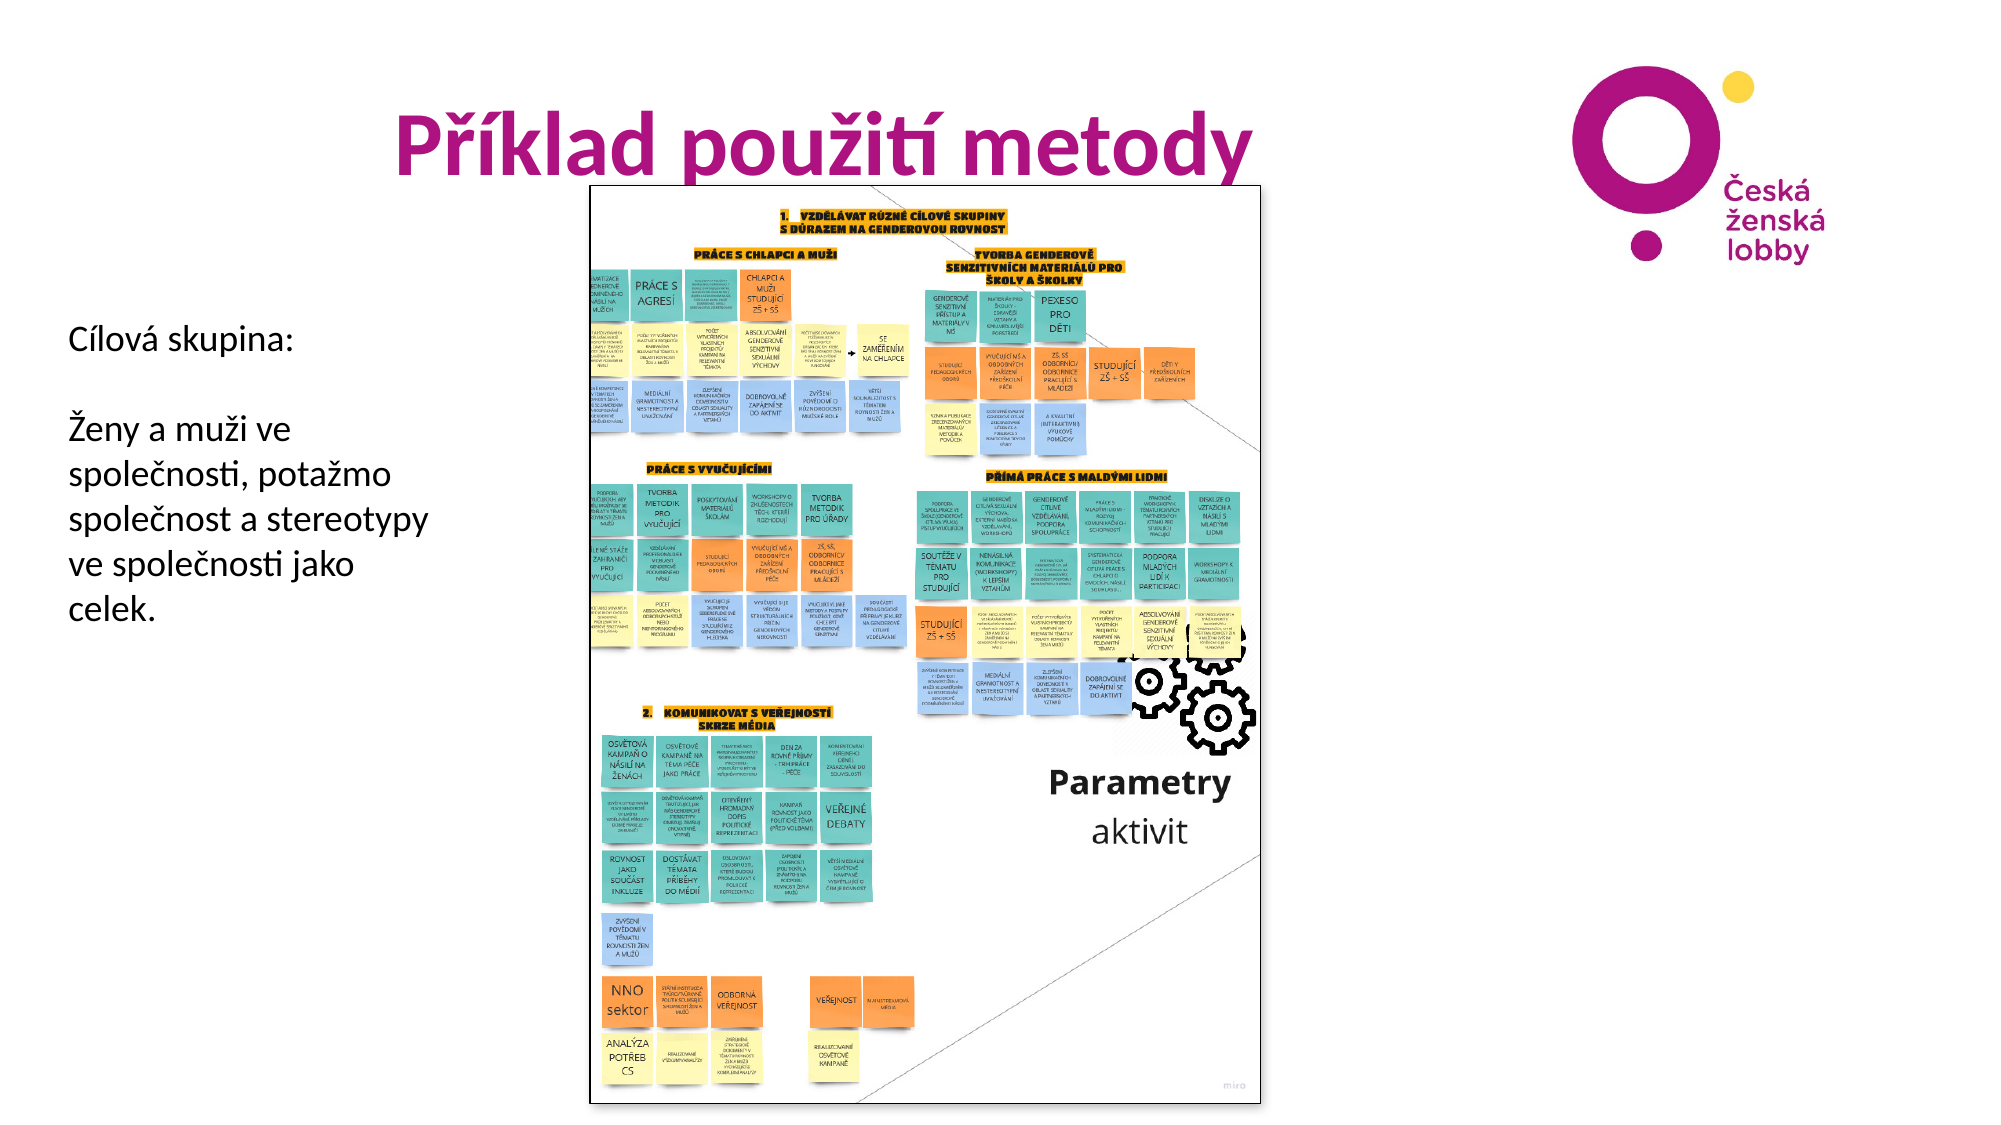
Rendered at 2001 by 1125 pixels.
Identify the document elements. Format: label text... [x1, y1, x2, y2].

title Příklad použití metody [99, 45, 1550, 233]
picture [1535, 30, 1867, 304]
picture [590, 185, 1261, 1104]
text_box Cílová skupina: Ženy a muži ve společnosti, potažmo společnost a stereotypy ve společnosti jako celek. [53, 306, 466, 637]
